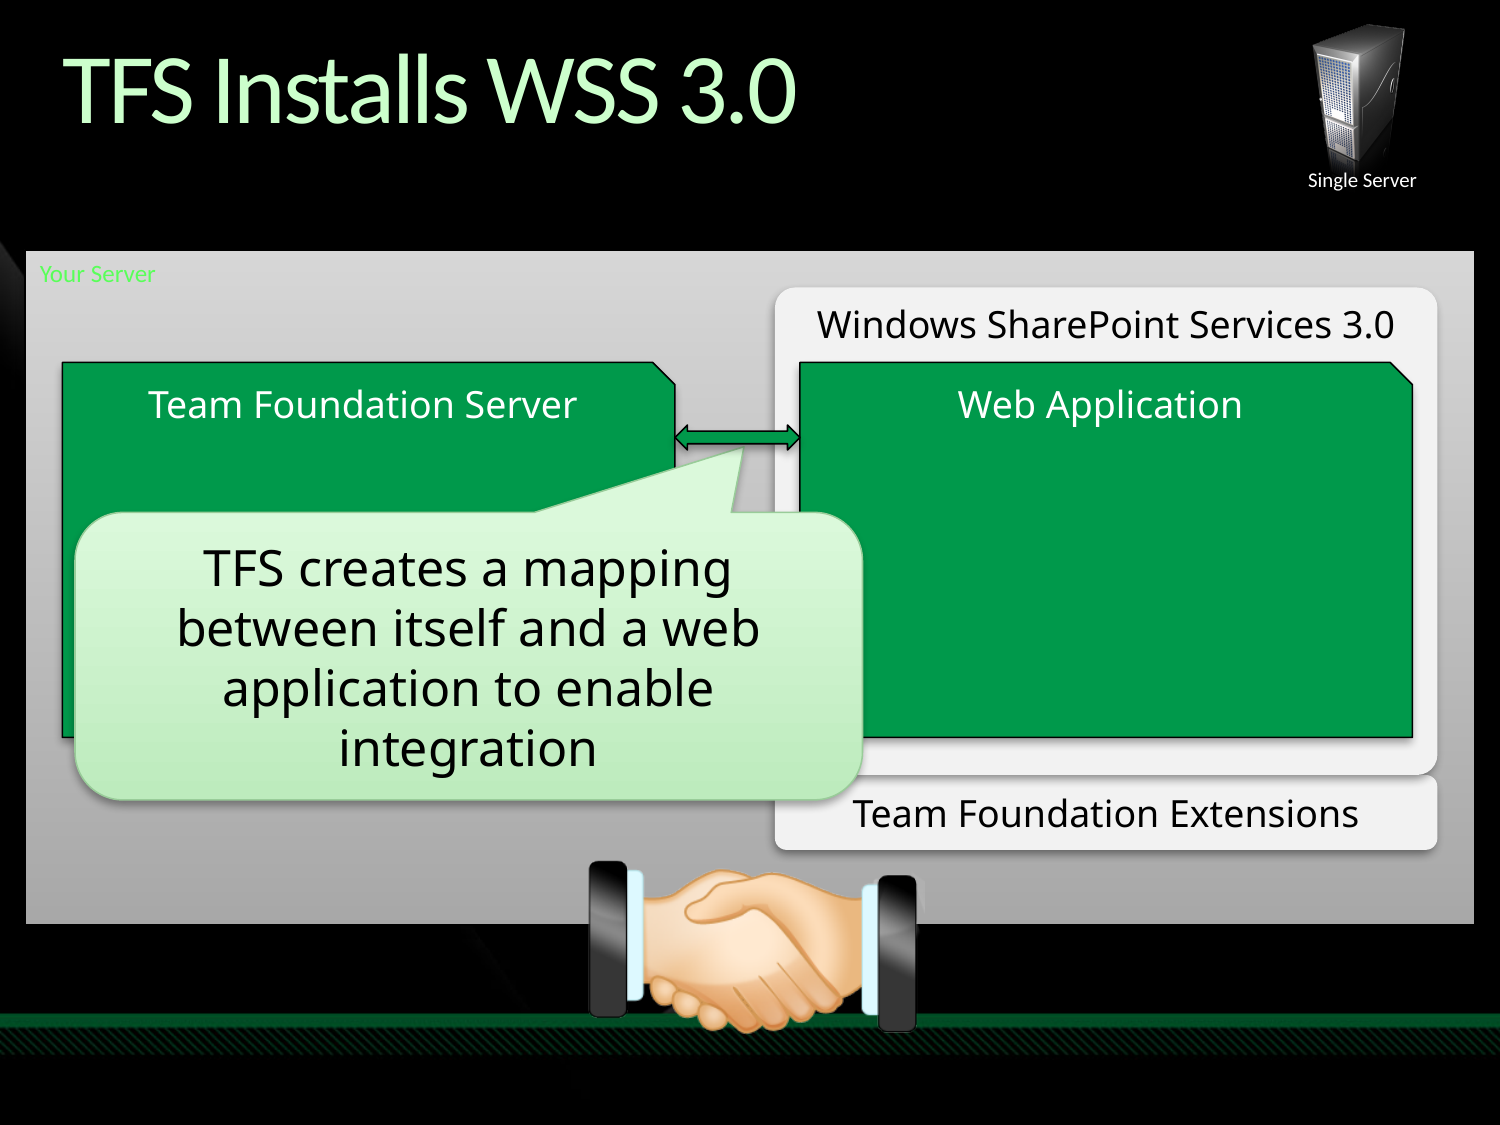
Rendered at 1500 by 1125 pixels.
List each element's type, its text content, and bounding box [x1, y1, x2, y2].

text_box Web Application [799, 361, 1414, 739]
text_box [1224, 24, 1500, 209]
title TFS Installs WSS 3.0 [62, 37, 1218, 147]
text_box Team Foundation Extensions [931, 779, 1438, 850]
text_box Your Server [24, 249, 300, 295]
picture [0, 0, 1500, 1125]
text_box Windows SharePoint Services 3.0 [774, 287, 1438, 775]
text_box Team Foundation Server [61, 361, 676, 739]
text_box [24, 249, 1476, 926]
text_box [674, 424, 801, 451]
text_box TFS creates a mapping between itself and a web application to enable integration [74, 456, 864, 801]
